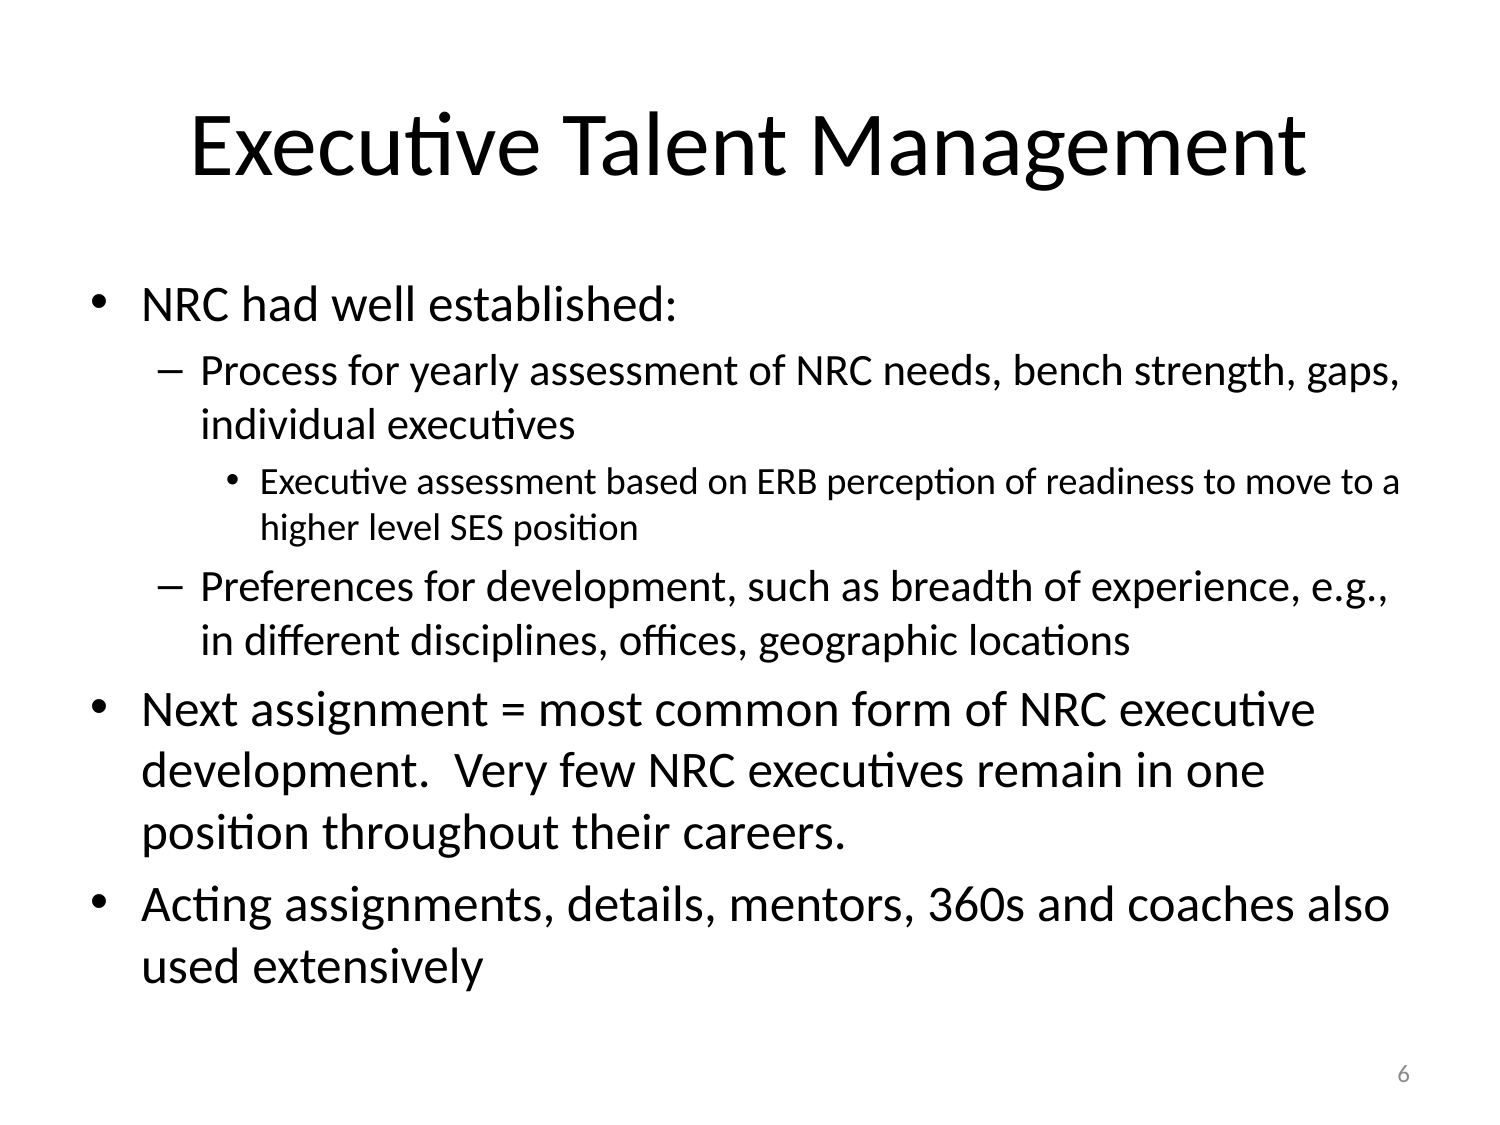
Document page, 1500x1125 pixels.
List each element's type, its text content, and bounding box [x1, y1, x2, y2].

title Executive Talent Management [75, 45, 1425, 233]
list NRC had well established: Process for yearly assessment of NRC needs, bench strength, gaps, individual executives Executive assessment based on ERB perception of readiness to move to a higher level SES position Preferences for development, such as breadth of experience, e.g., in different disciplines, offices, geographic locations Next assignment = most common form of NRC executive development. Very few NRC executives remain in one position throughout their careers. Acting assignments, details, mentors, 360s and coaches also used extensively [75, 262, 1425, 1005]
slide_number 5 [1074, 1042, 1425, 1103]
